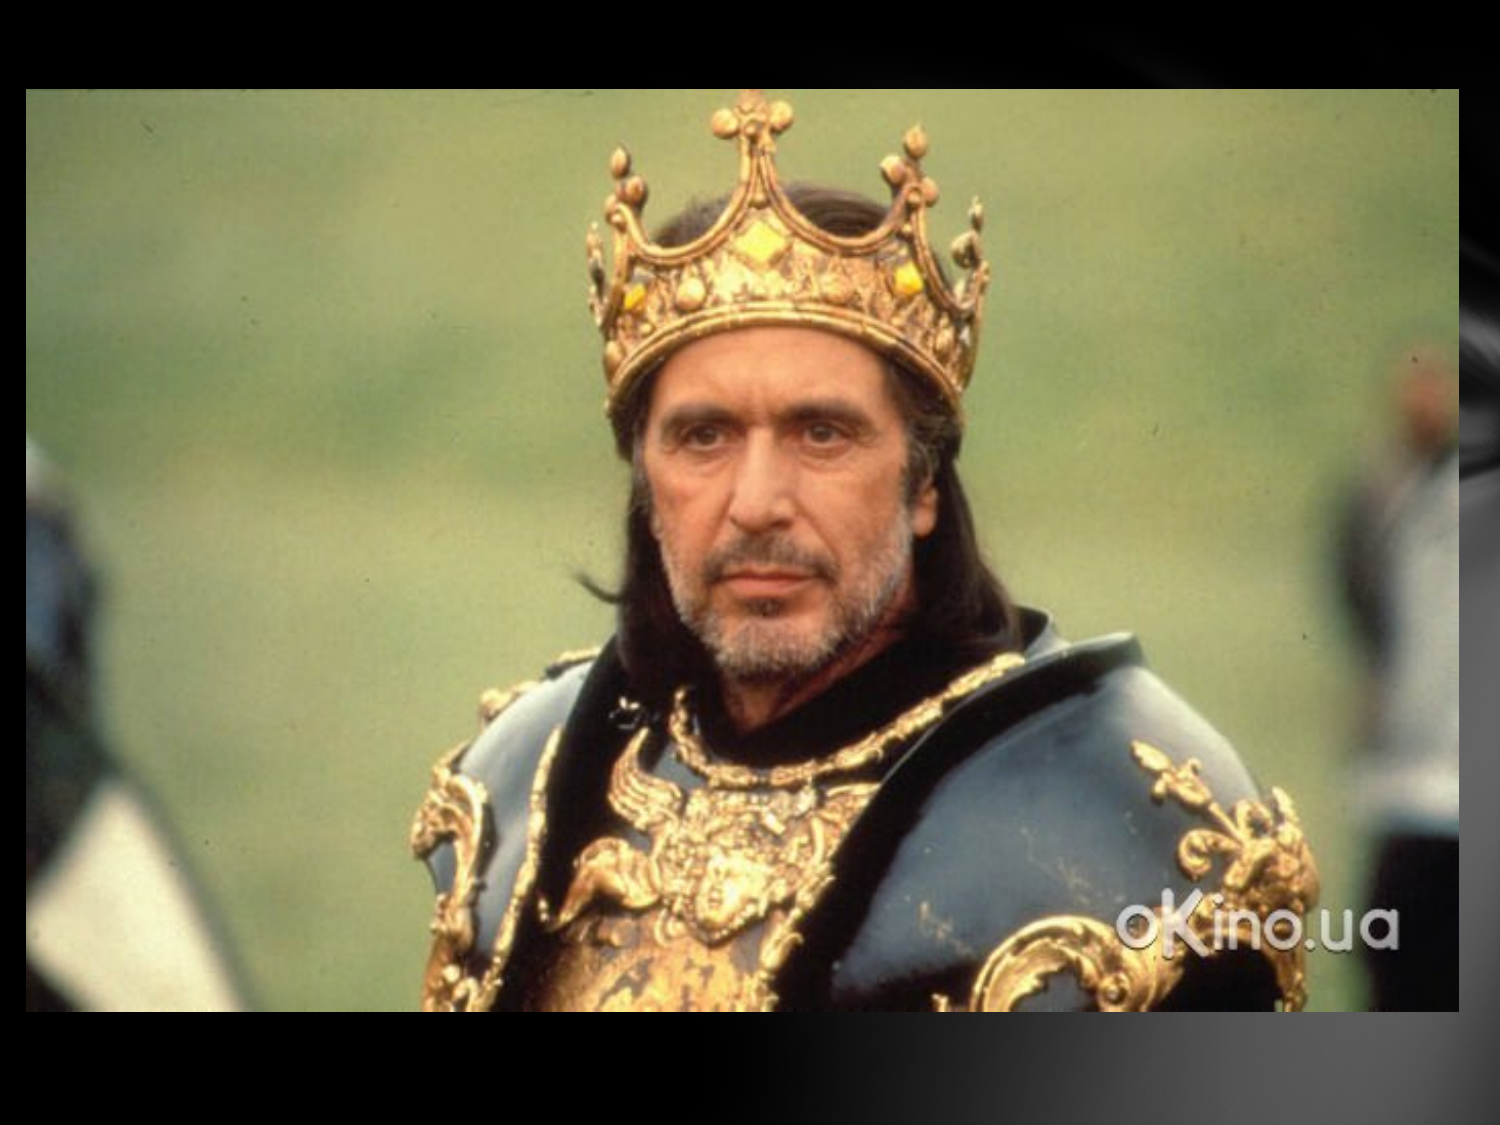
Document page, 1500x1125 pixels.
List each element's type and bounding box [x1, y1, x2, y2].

picture [25, 89, 1459, 1012]
